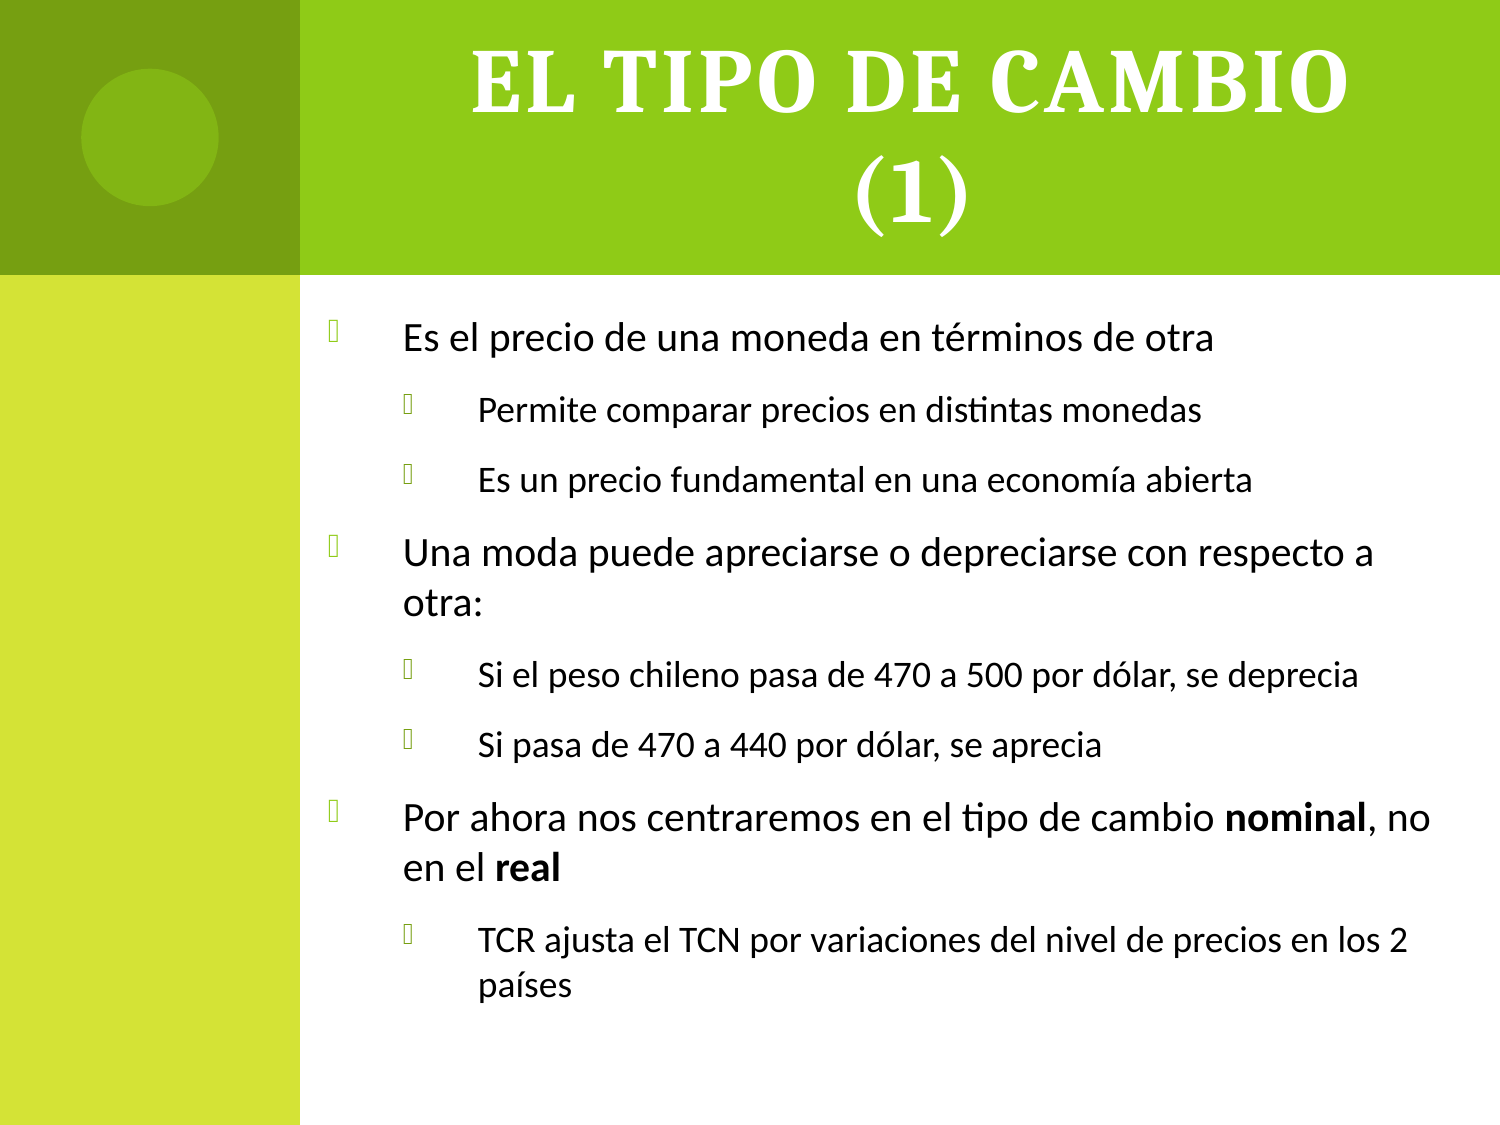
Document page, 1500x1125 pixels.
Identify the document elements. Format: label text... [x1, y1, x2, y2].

list Es el precio de una moneda en términos de otra Permite comparar precios en distintas monedas Es un precio fundamental en una economía abierta Una moda puede apreciarse o depreciarse con respecto a otra: Si el peso chileno pasa de 470 a 500 por dólar, se deprecia Si pasa de 470 a 440 por dólar, se aprecia Por ahora nos centraremos en el tipo de cambio nominal, no en el real TCR ajusta el TCN por variaciones del nivel de precios en los 2 países [312, 302, 1471, 1071]
title El tipo de cambio (1) [399, 37, 1425, 225]
